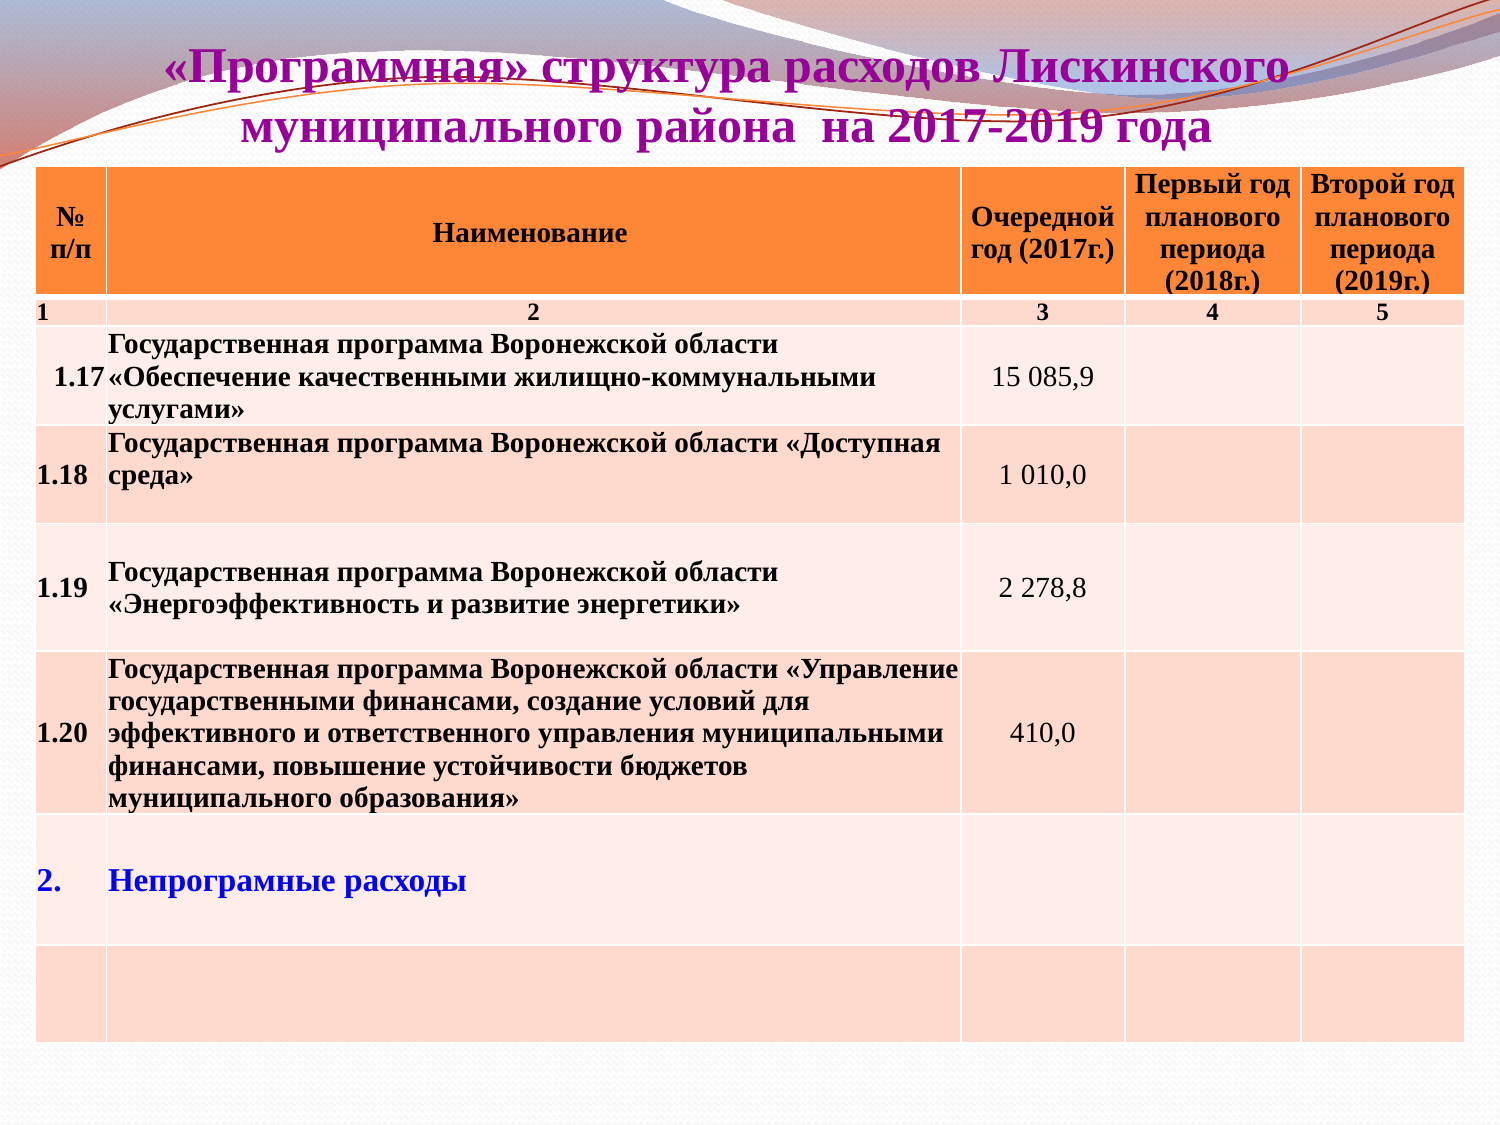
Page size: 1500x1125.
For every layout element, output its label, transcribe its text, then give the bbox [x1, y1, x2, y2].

table_cell [107, 946, 960, 1042]
table_cell [1302, 524, 1464, 650]
title «Программная» структура расходов Лискинского муниципального района на 2017-2019 года [35, 35, 1418, 153]
table_cell [962, 815, 1124, 944]
table_cell 1.19 [36, 524, 106, 650]
table_cell [36, 946, 106, 1042]
table_cell [1126, 426, 1300, 523]
table_cell [1126, 327, 1300, 424]
table_cell Государственная программа Воронежской области «Управление государственными финансами, создание условий для эффективного и ответственного управления муниципальными финансами, повышение устойчивости бюджетов муниципального образования» [107, 652, 960, 813]
table_cell [962, 946, 1124, 1042]
table_cell [1126, 946, 1300, 1042]
table_cell Государственная программа Воронежской области «Энергоэффективность и развитие энергетики» [107, 524, 960, 650]
table_header № п/п [36, 167, 106, 294]
table_cell [1302, 327, 1464, 424]
table_cell 4 [1126, 300, 1300, 325]
table_cell Непрограмные расходы [107, 815, 960, 944]
table_cell [1126, 652, 1300, 813]
table_cell 1.17 [36, 327, 106, 424]
table_cell 1.18 [36, 426, 106, 523]
table_header Наименование [107, 167, 960, 294]
table_cell 15 085,9 [962, 327, 1124, 424]
table_cell 2 278,8 [962, 524, 1124, 650]
table_cell 410,0 [962, 652, 1124, 813]
table_cell [1302, 815, 1464, 944]
table_cell 2. [36, 815, 106, 944]
table_cell [1126, 815, 1300, 944]
table_cell [1302, 426, 1464, 523]
table_header Очередной год (2017г.) [962, 167, 1124, 294]
table_cell 1.20 [36, 652, 106, 813]
table_cell 1 [36, 300, 106, 325]
table_cell [1302, 946, 1464, 1042]
table_cell Государственная программа Воронежской области «Доступная среда» [107, 426, 960, 523]
table_cell 5 [1302, 300, 1464, 325]
table_cell 3 [962, 300, 1124, 325]
table_header Второй год планового периода (2019г.) [1302, 167, 1464, 294]
table_header Первый год планового периода (2018г.) [1126, 167, 1300, 294]
table_cell [1126, 524, 1300, 650]
table_cell [1302, 652, 1464, 813]
table_cell Государственная программа Воронежской области «Обеспечение качественными жилищно-коммунальными услугами» [107, 327, 960, 424]
table_cell 1 010,0 [962, 426, 1124, 523]
table_cell 2 [107, 300, 960, 325]
